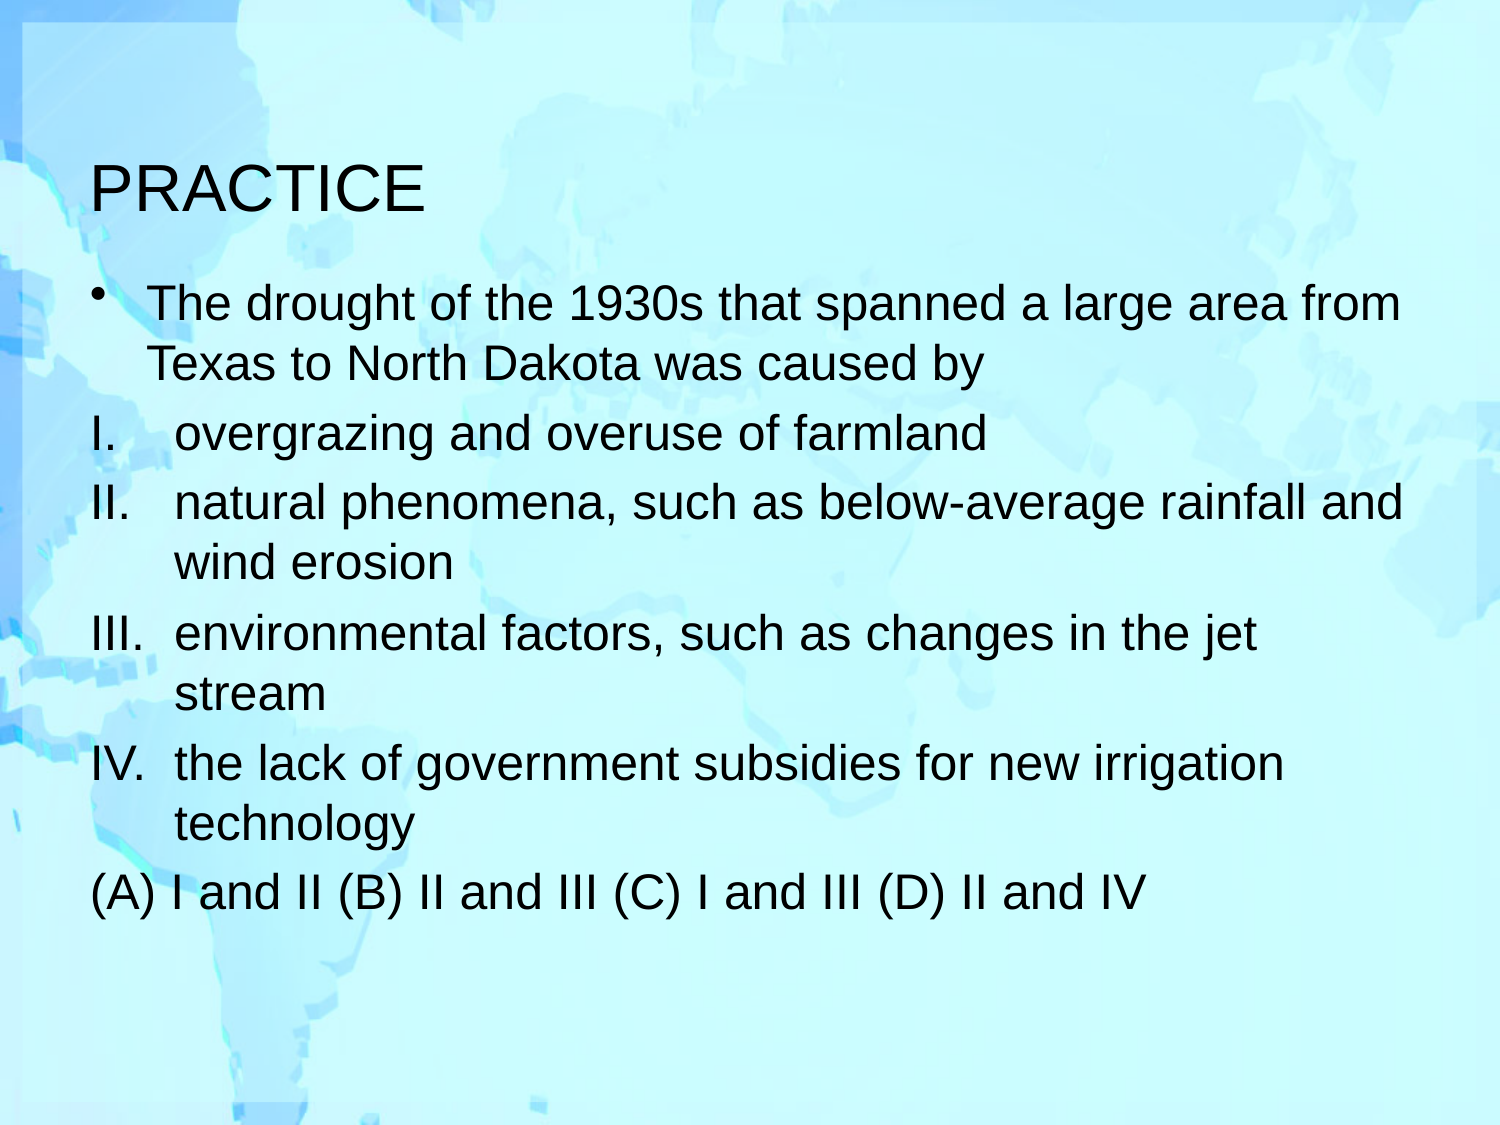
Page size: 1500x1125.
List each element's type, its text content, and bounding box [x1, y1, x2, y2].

picture [0, 0, 1500, 1125]
title PRACTICE [74, 45, 1425, 233]
list The drought of the 1930s that spanned a large area from Texas to North Dakota was caused by overgrazing and overuse of farmland natural phenomena, such as below-average rainfall and wind erosion environmental factors, such as changes in the jet stream the lack of government subsidies for new irrigation technology (A) I and II (B) II and III (C) I and III (D) II and IV [74, 262, 1425, 1005]
